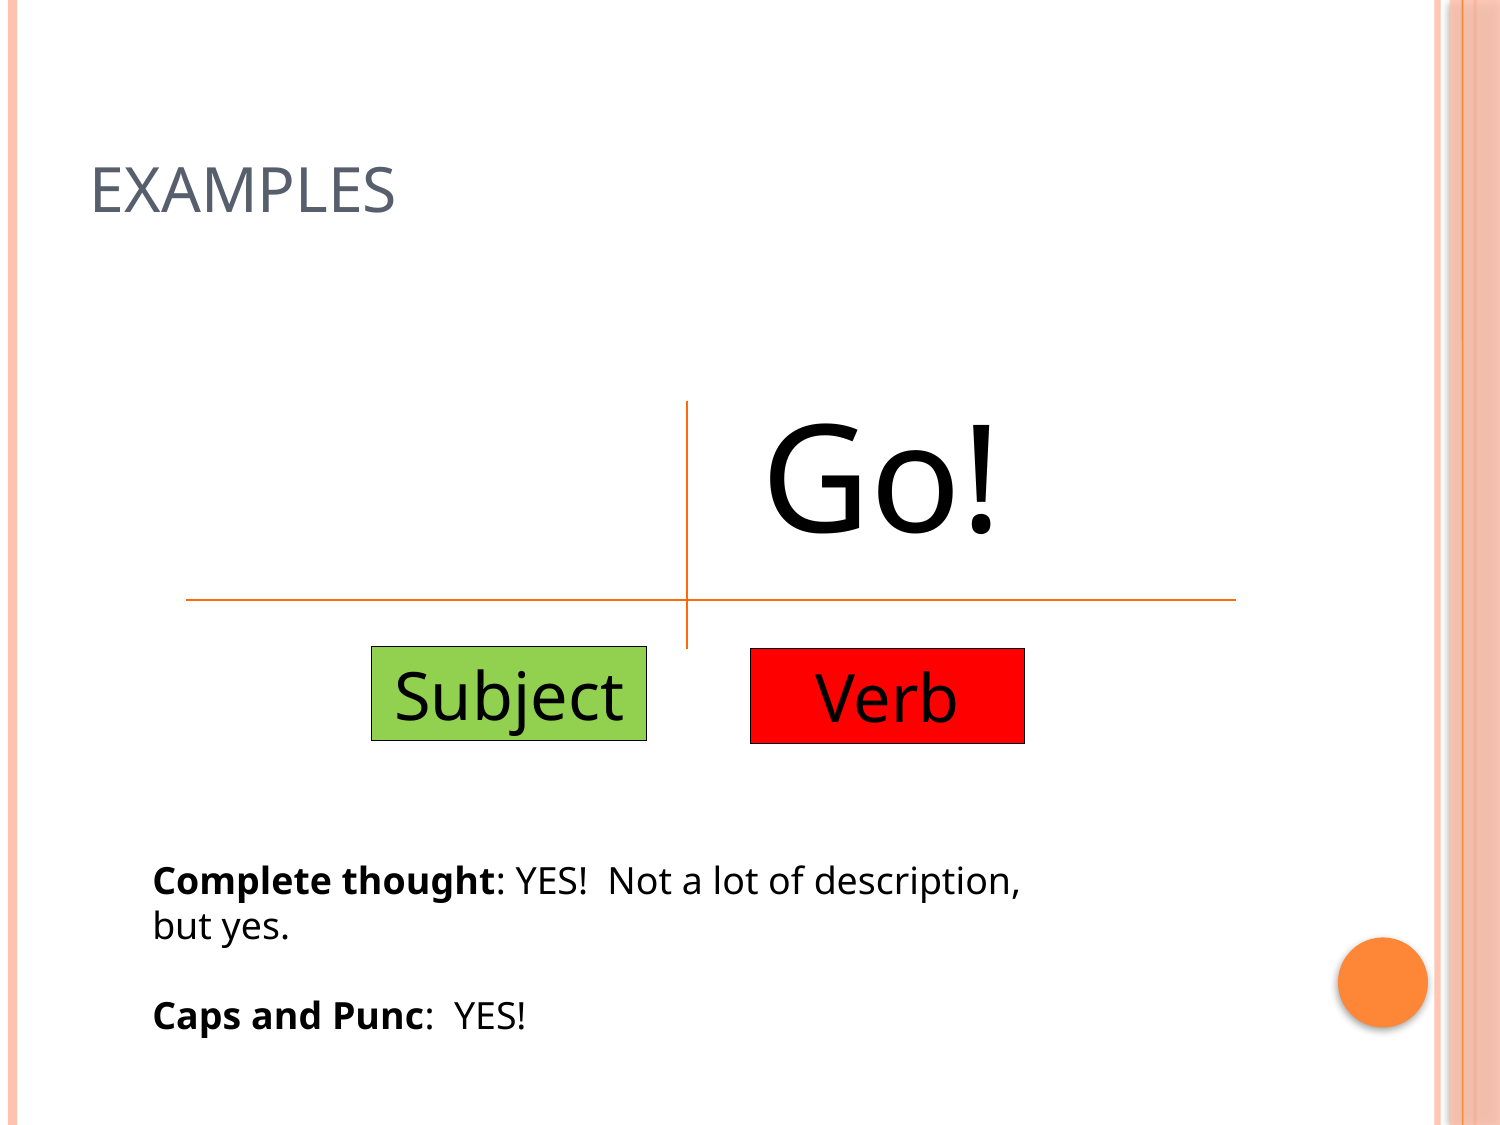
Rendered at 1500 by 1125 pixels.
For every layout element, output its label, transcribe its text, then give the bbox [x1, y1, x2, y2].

text_box Verb [750, 648, 1025, 744]
text_box Go! [746, 374, 1285, 570]
text_box Subject [371, 646, 647, 741]
list [75, 262, 1300, 1062]
title Examples [75, 45, 1300, 233]
text_box Complete thought: YES! Not a lot of description, but yes. Caps and Punc: YES! [137, 849, 1088, 1045]
